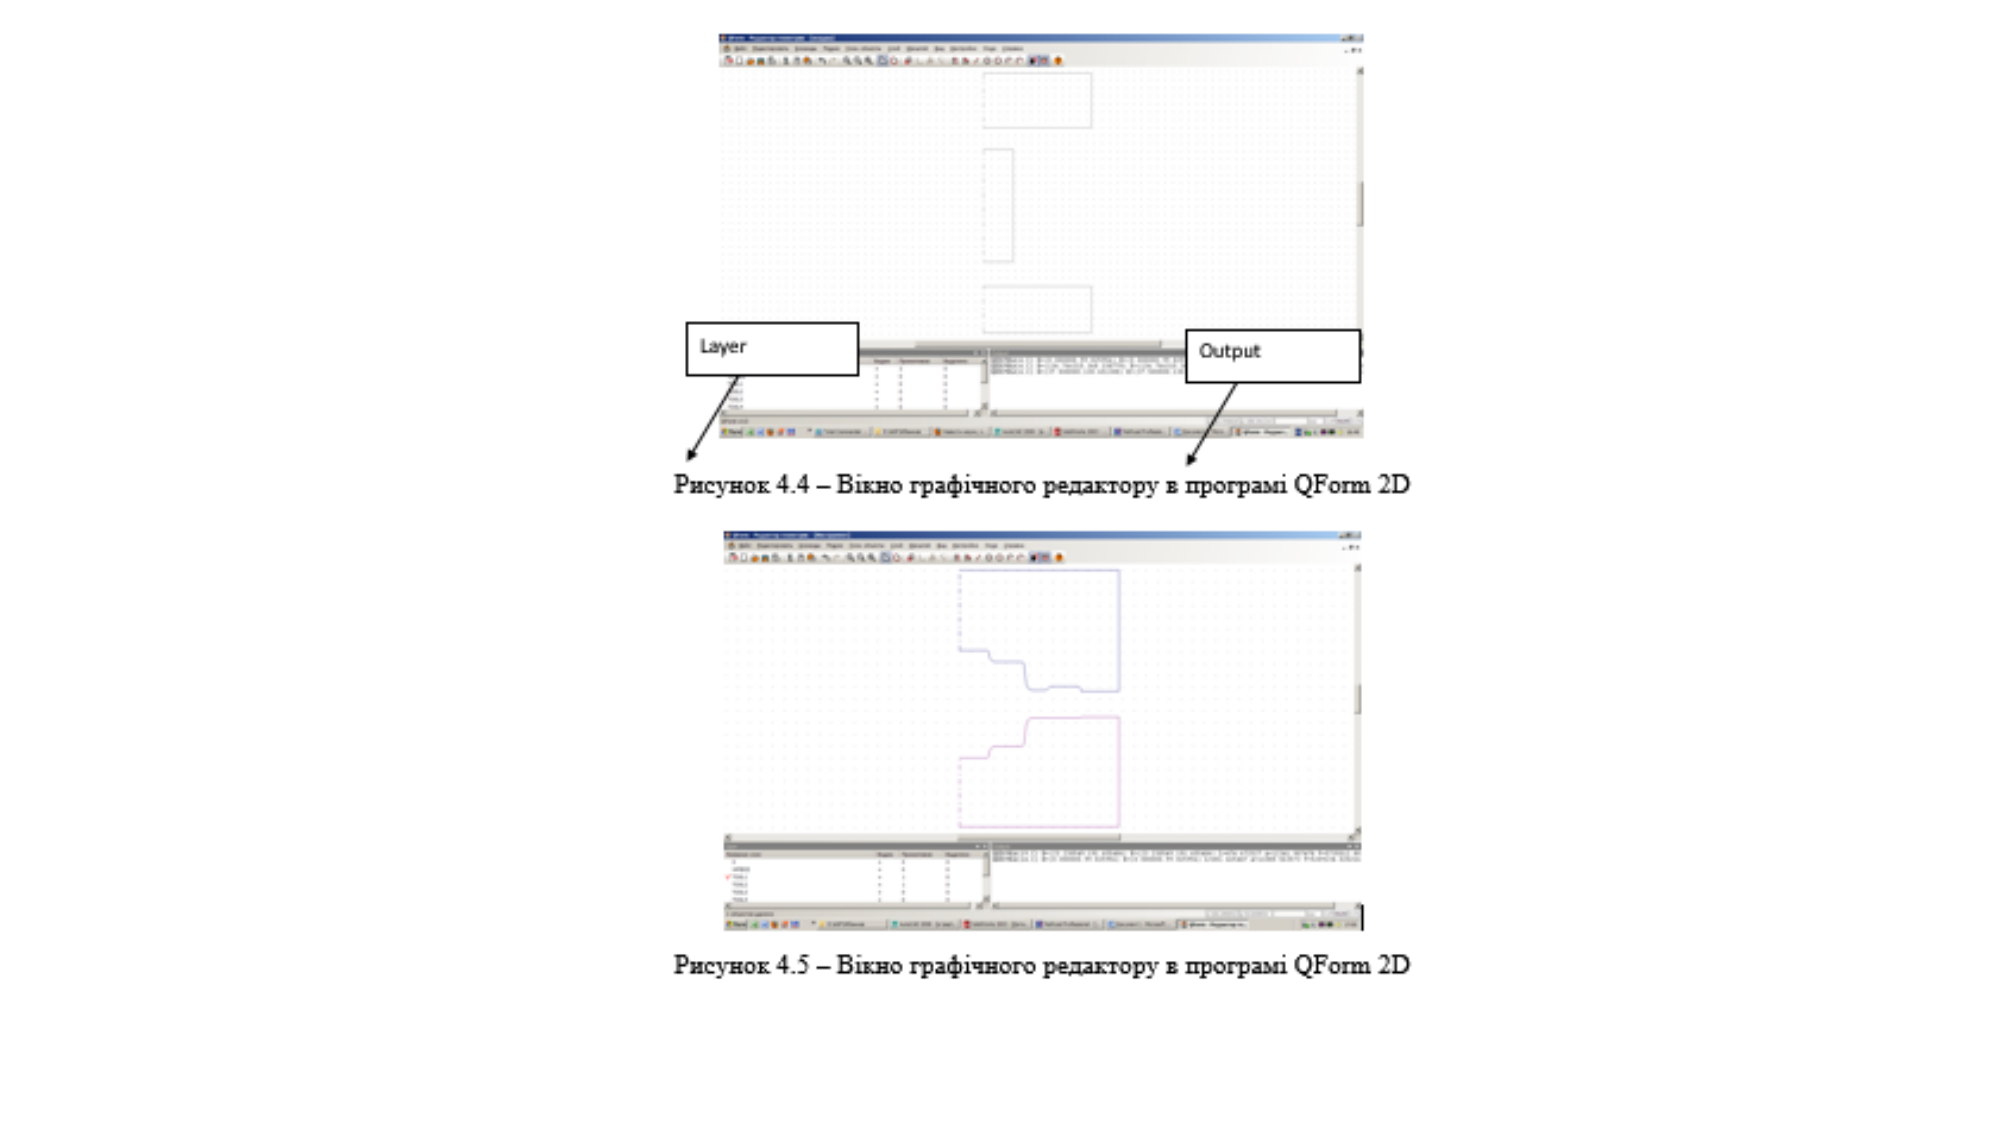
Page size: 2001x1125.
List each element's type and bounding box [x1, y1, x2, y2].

picture [646, 18, 1450, 991]
